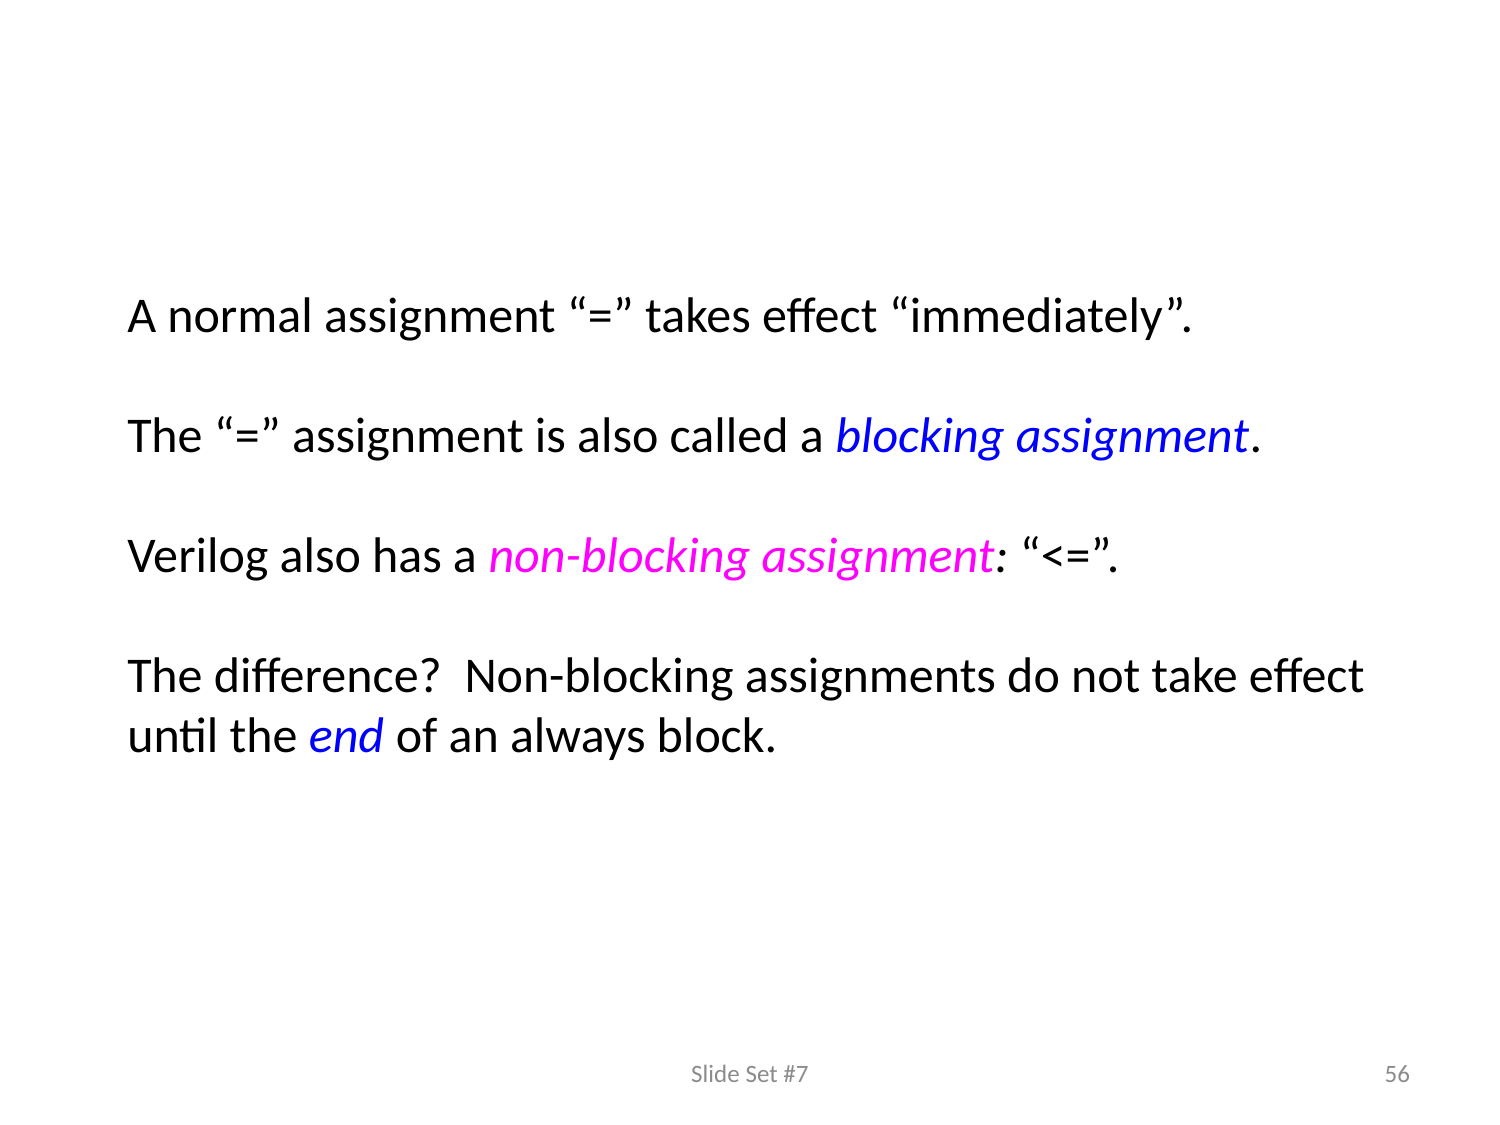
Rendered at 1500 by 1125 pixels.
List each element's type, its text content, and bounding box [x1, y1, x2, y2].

footer Slide Set #7 [512, 1042, 988, 1103]
slide_number 56 [1074, 1042, 1425, 1103]
text_box A normal assignment “=” takes effect “immediately”. The “=” assignment is also called a blocking assignment. Verilog also has a non-blocking assignment: “<=”. The difference? Non-blocking assignments do not take effect until the end of an always block. [112, 274, 1439, 770]
